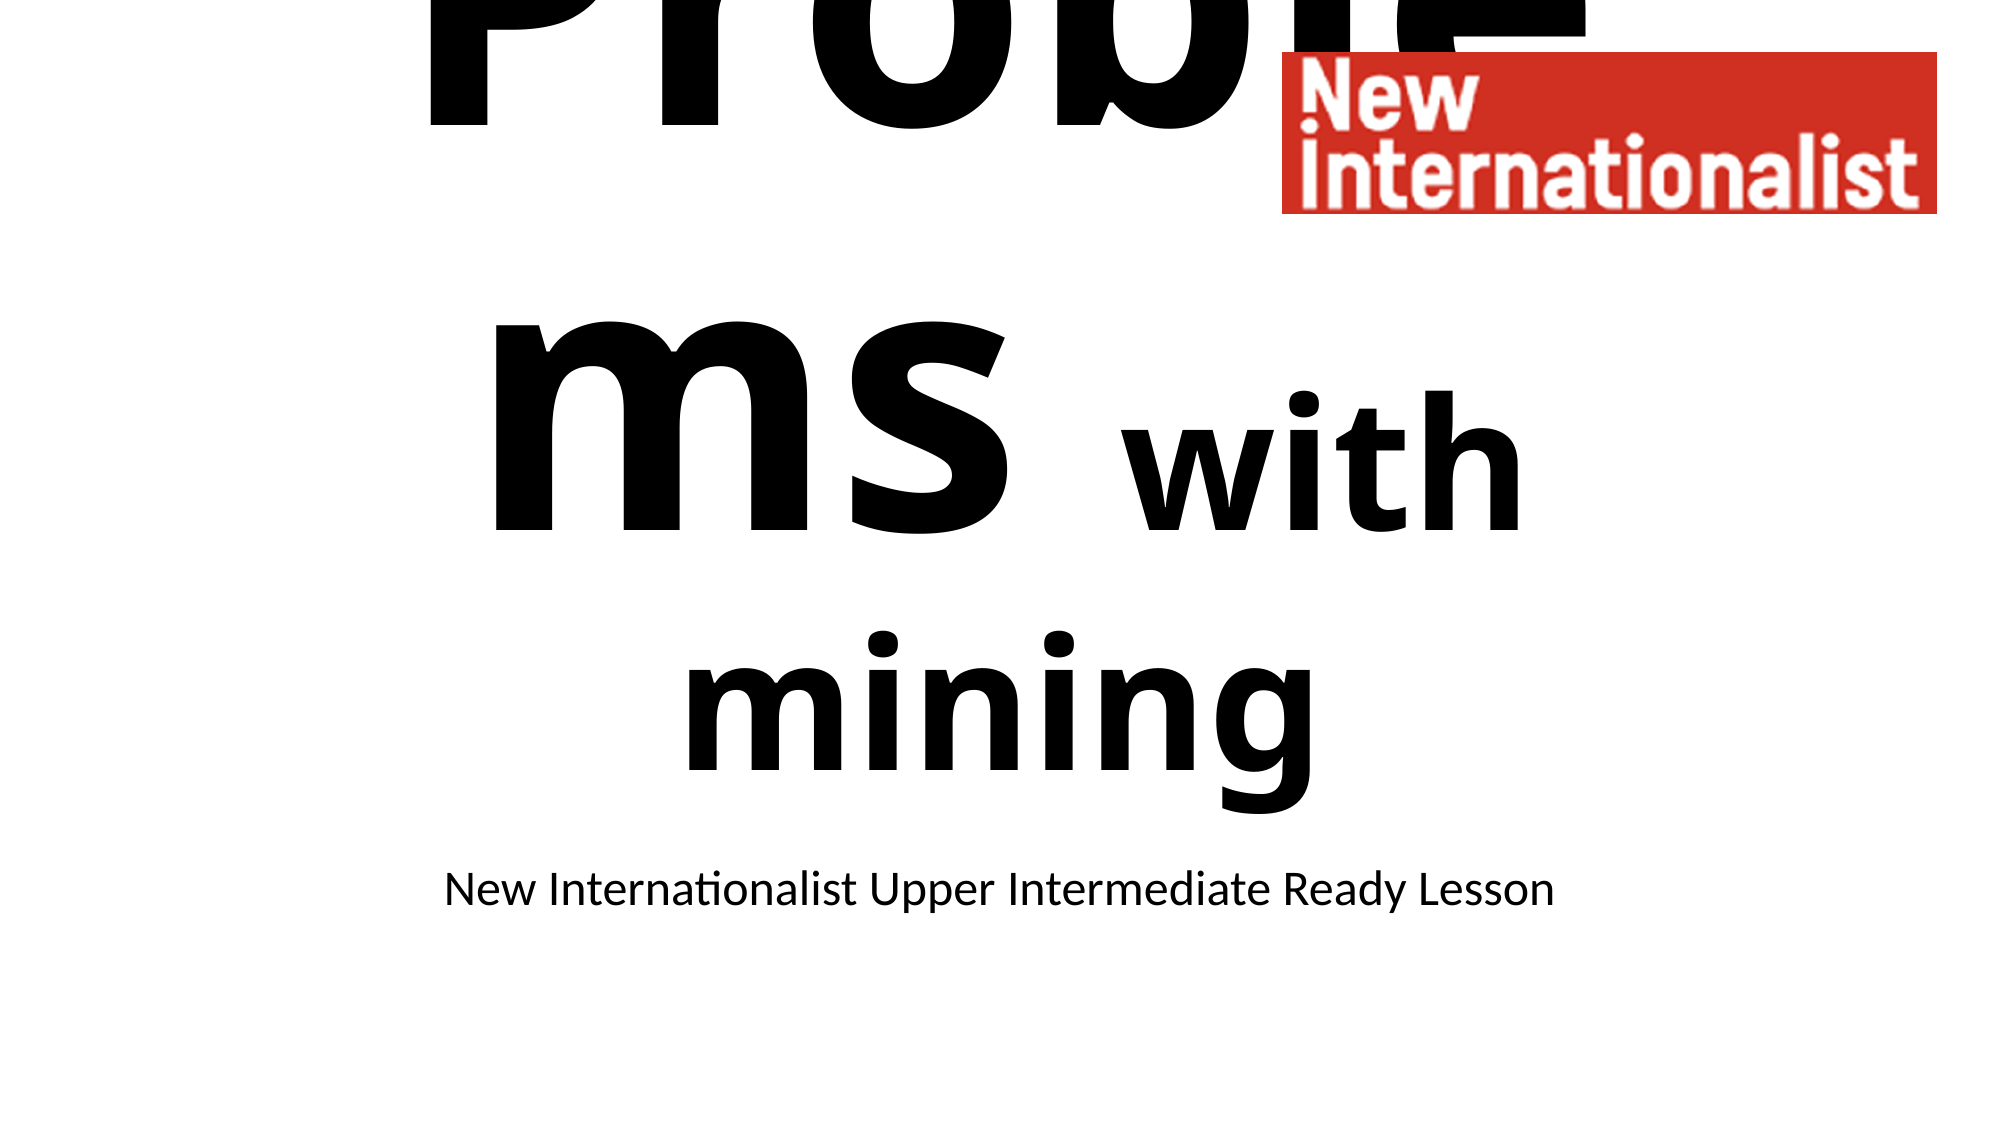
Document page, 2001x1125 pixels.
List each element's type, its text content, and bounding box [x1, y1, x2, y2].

picture [1282, 52, 1937, 214]
title Problems with mining [249, 184, 1750, 818]
subtitle New Internationalist Upper Intermediate Ready Lesson [249, 854, 1750, 941]
